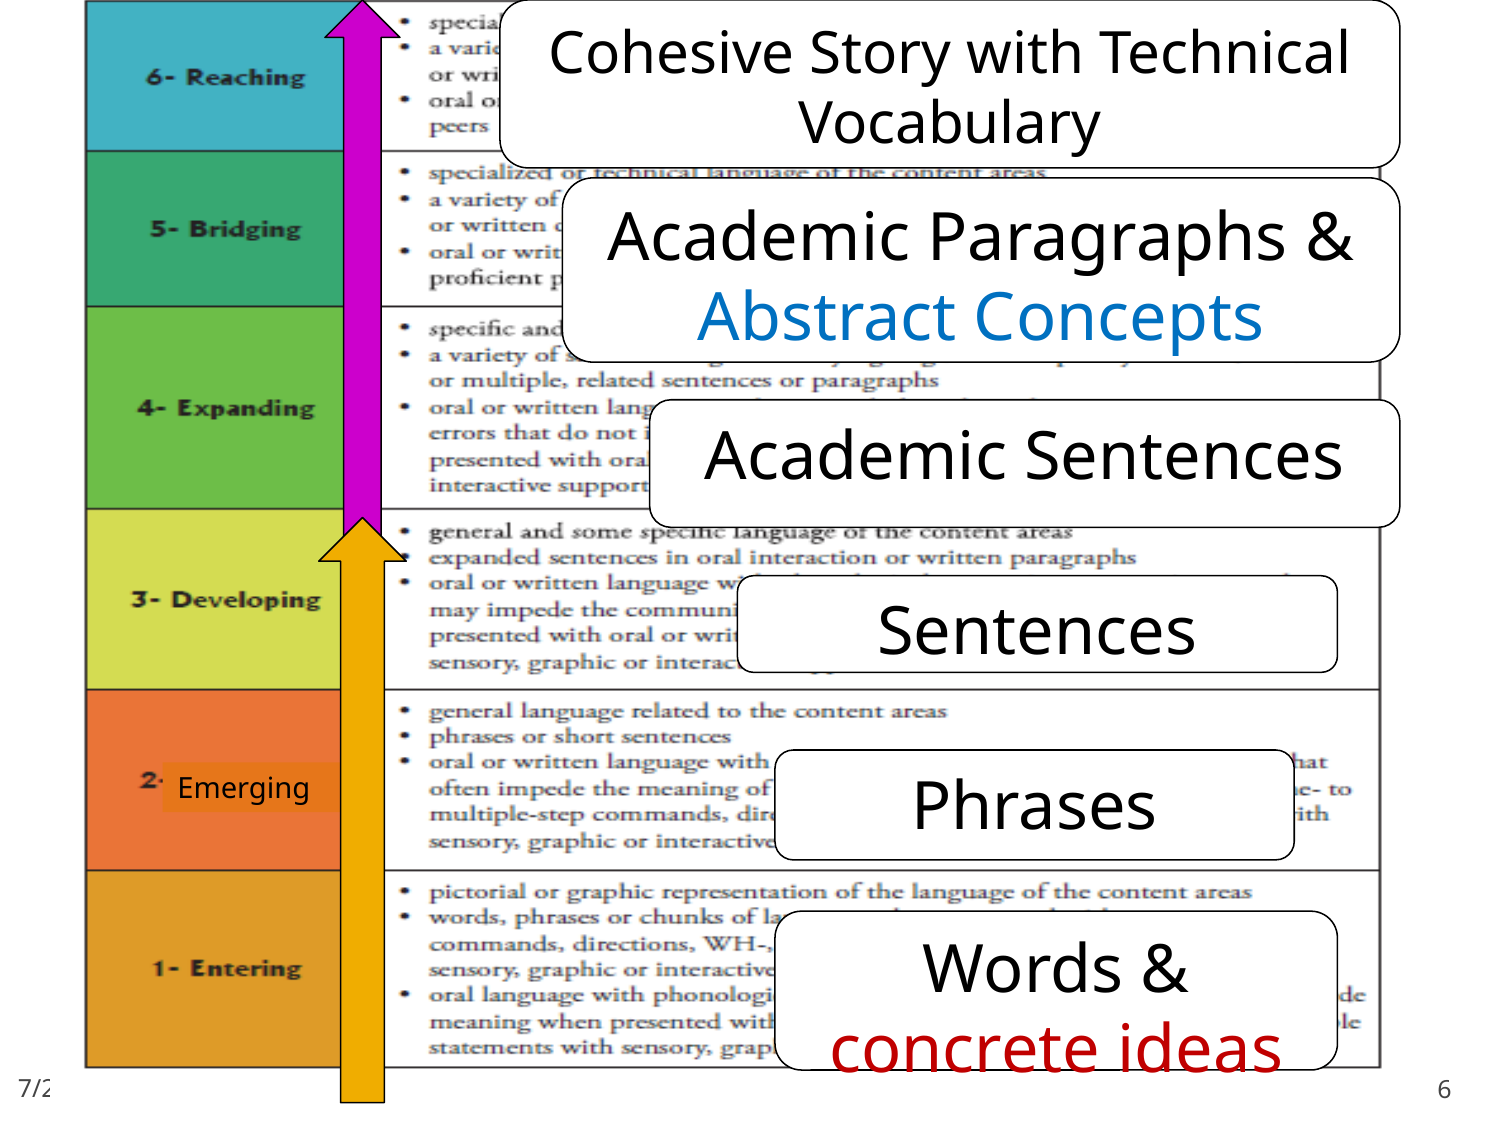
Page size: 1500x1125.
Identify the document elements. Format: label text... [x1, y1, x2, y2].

picture [50, 0, 1425, 1103]
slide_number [0, 1042, 45, 1103]
slide_number 6 [1428, 1062, 1467, 1108]
